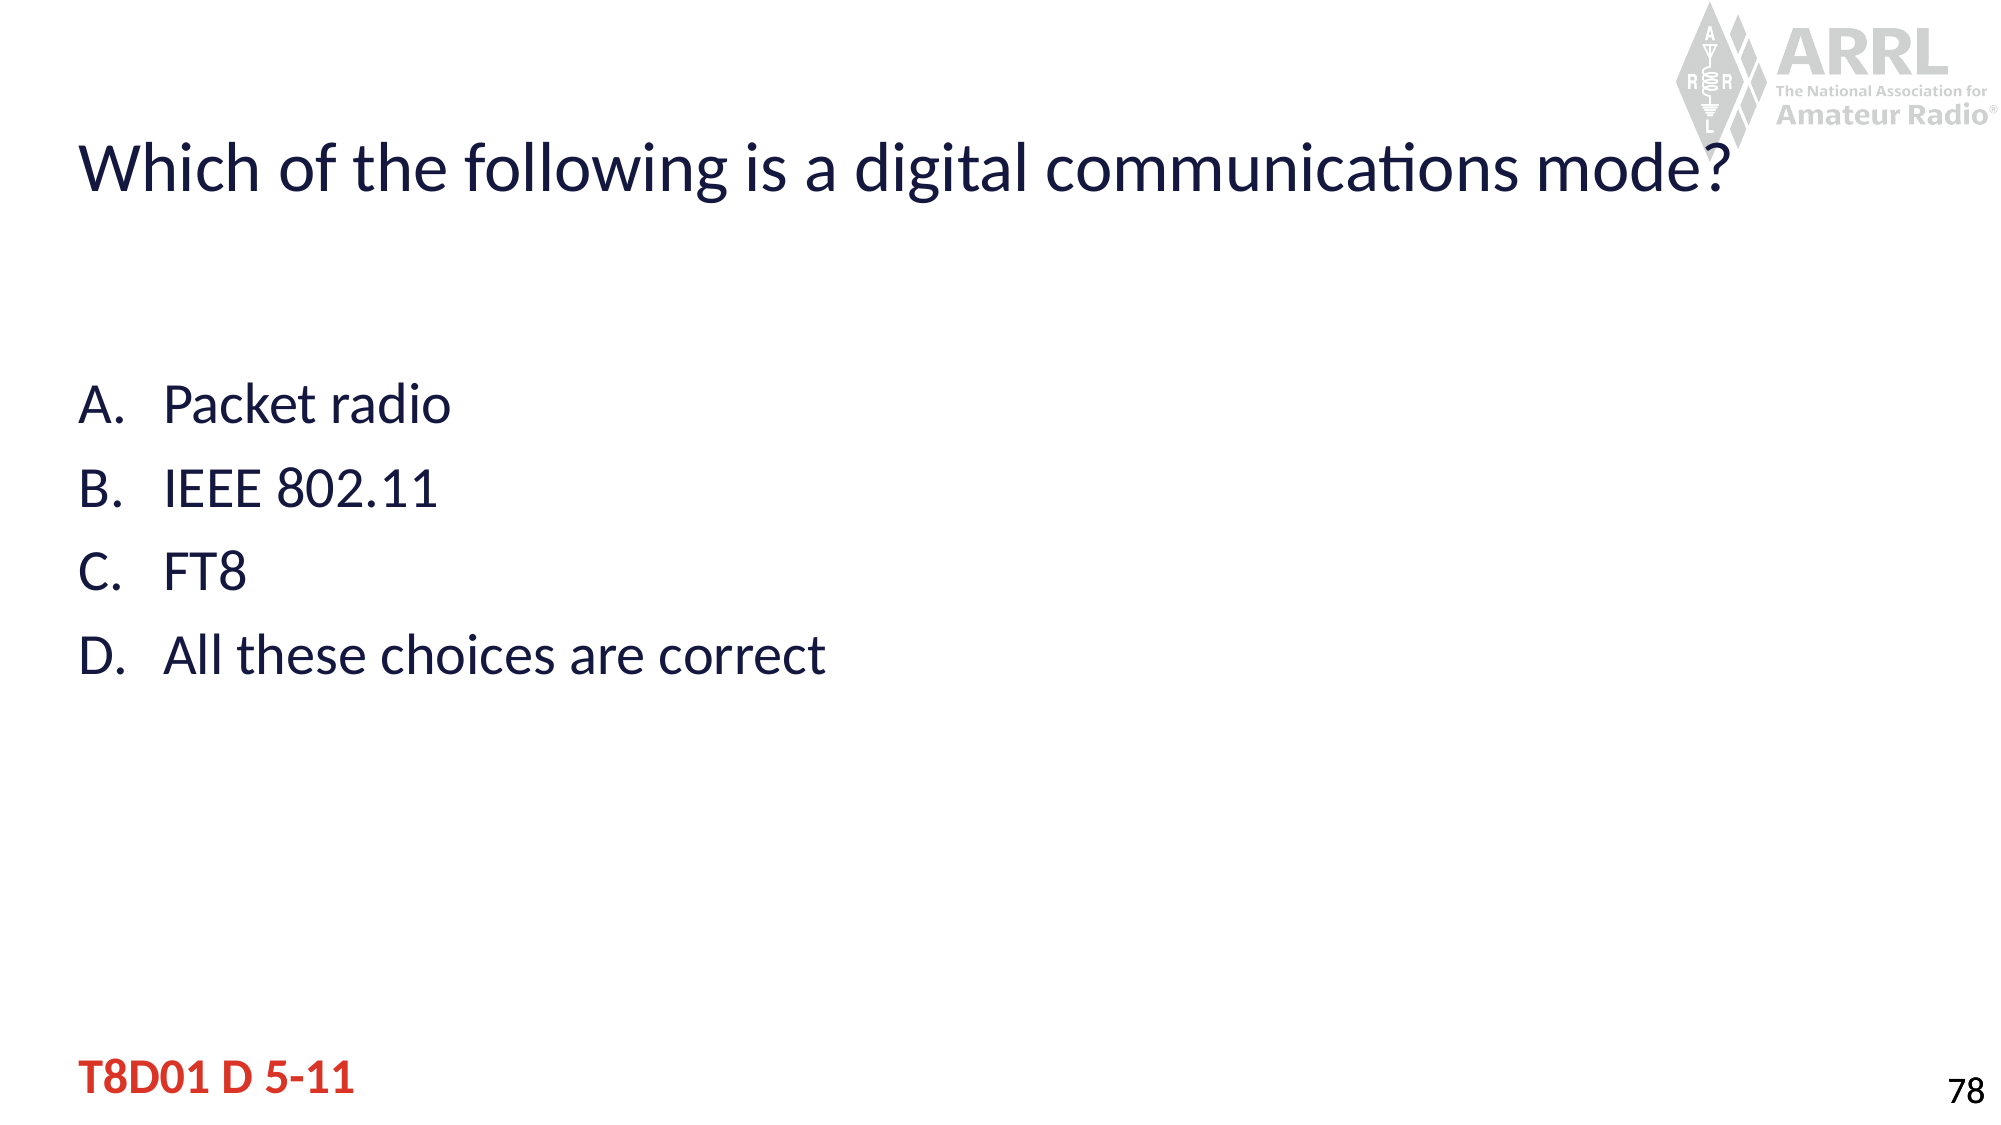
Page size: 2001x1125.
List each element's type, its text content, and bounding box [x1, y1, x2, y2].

picture [1674, 0, 2000, 164]
list Packet radio IEEE 802.11 FT8 All these choices are correct [63, 365, 1863, 989]
title Which of the following is a digital communications mode? [63, 59, 1863, 278]
text_box T8D01 D 5-11 [63, 1036, 921, 1112]
